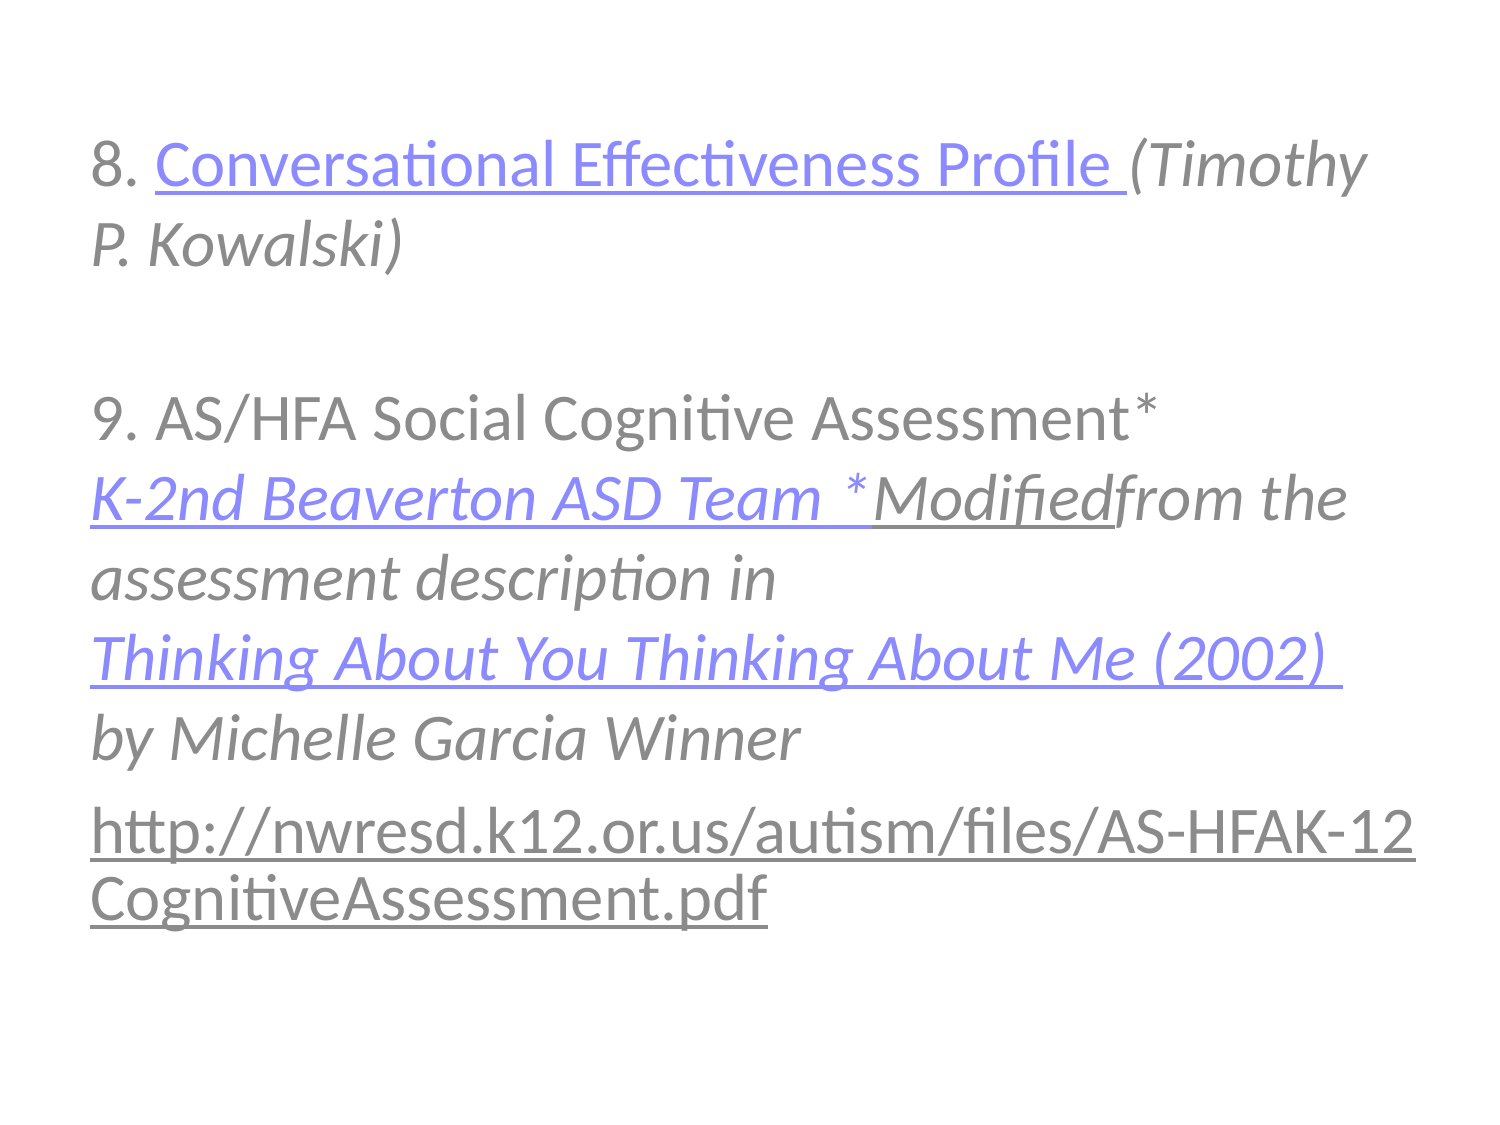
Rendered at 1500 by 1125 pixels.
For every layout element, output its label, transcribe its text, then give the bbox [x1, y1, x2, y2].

subtitle 8. Conversational Effectiveness Profile (Timothy P. Kowalski) 9. AS/HFA Social Cognitive Assessment* K-2nd Beaverton ASD Team *Modifiedfrom the assessment description in Thinking About You Thinking About Me (2002) by Michelle Garcia Winner http://nwresd.k12.or.us/autism/files/AS-HFAK-12CognitiveAssessment.pdf [75, 112, 1438, 1075]
